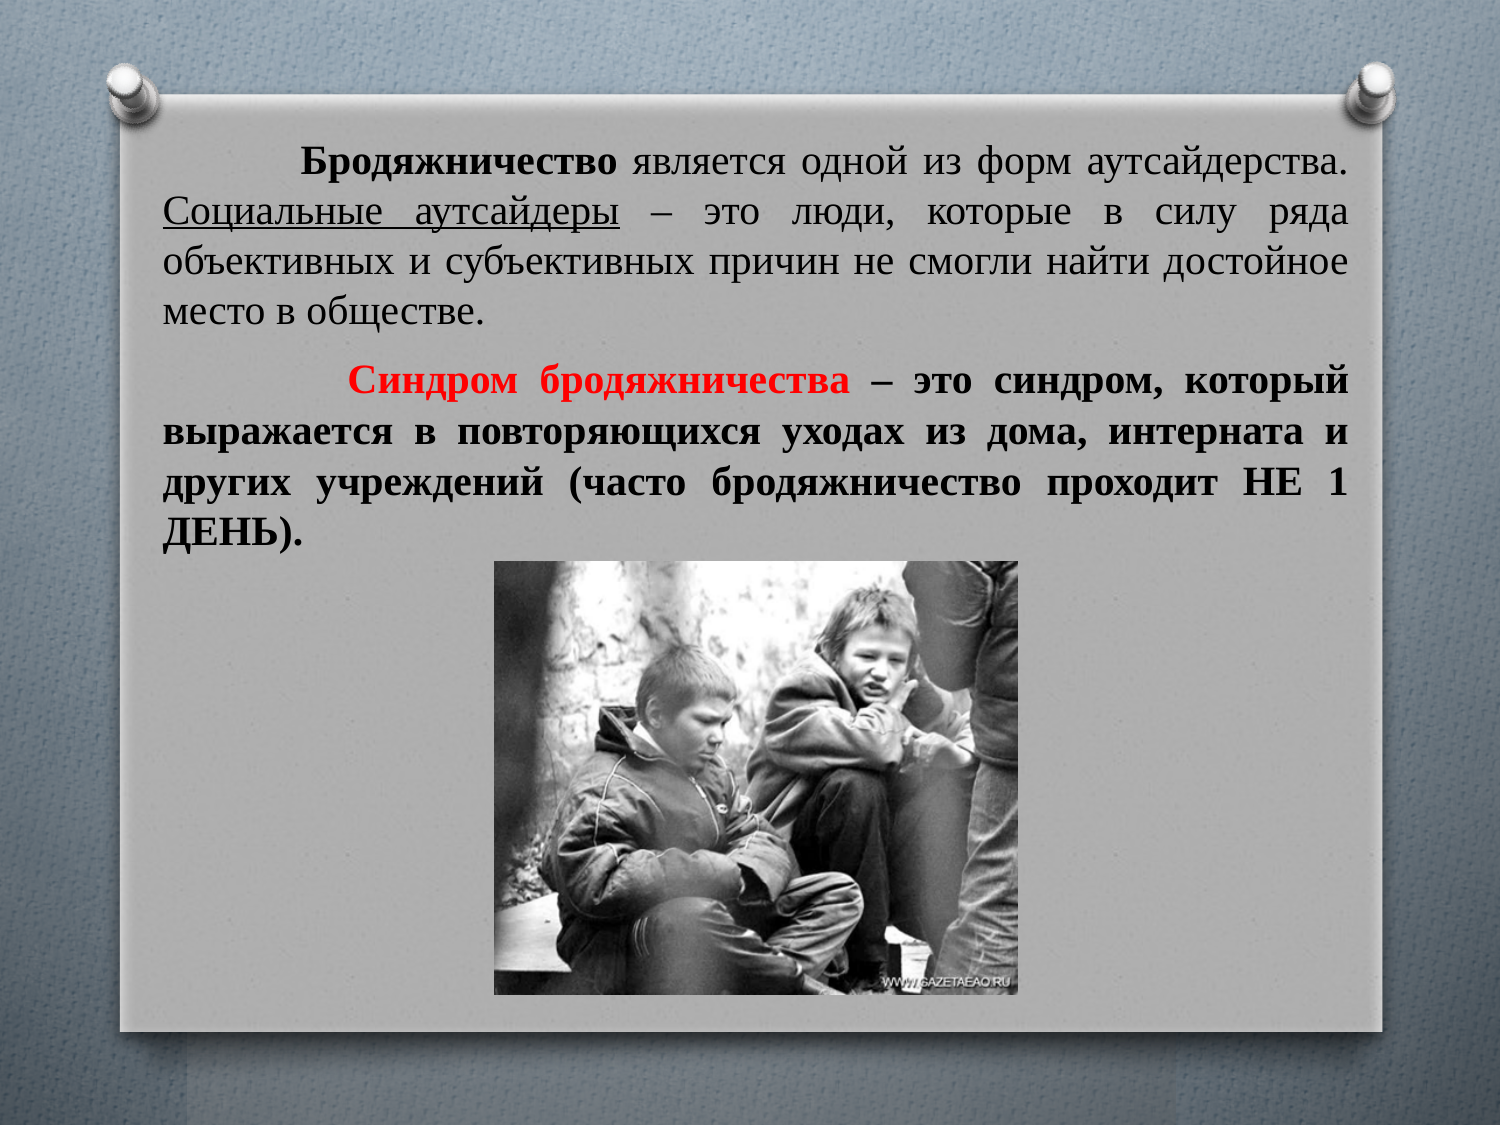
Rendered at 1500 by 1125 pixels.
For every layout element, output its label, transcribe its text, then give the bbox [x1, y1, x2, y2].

picture [75, 29, 198, 147]
picture [1317, 35, 1439, 151]
picture [494, 560, 1018, 995]
list Бродяжничество является одной из форм аутсайдерства. Социальные аутсайдеры – это люди, которые в силу ряда объективных и субъективных причин не смогли найти достойное место в обществе. Синдром бродяжничества – это синдром, который выражается в повторяющихся уходах из дома, интерната и других учреждений (часто бродяжничество проходит НЕ 1 ДЕНЬ). [147, 125, 1365, 995]
